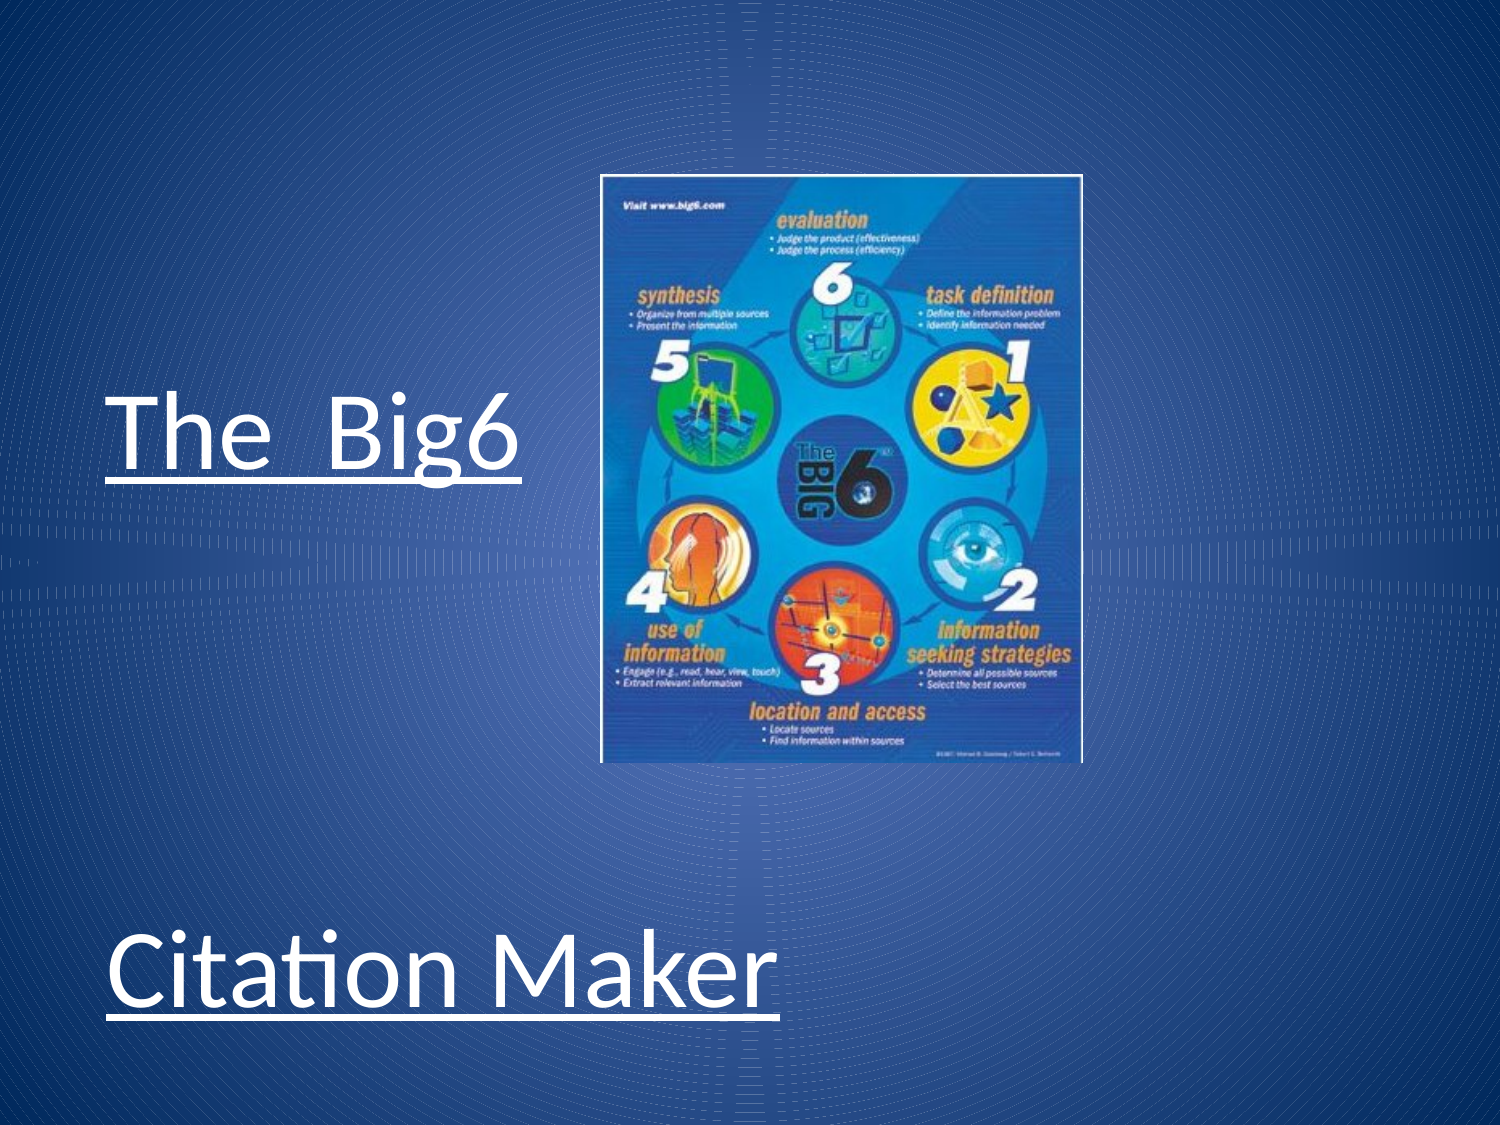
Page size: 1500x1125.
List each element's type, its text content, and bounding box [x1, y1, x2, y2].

picture [599, 174, 1084, 763]
text_box The Big6 [89, 349, 538, 500]
text_box Citation Maker [91, 887, 796, 1038]
